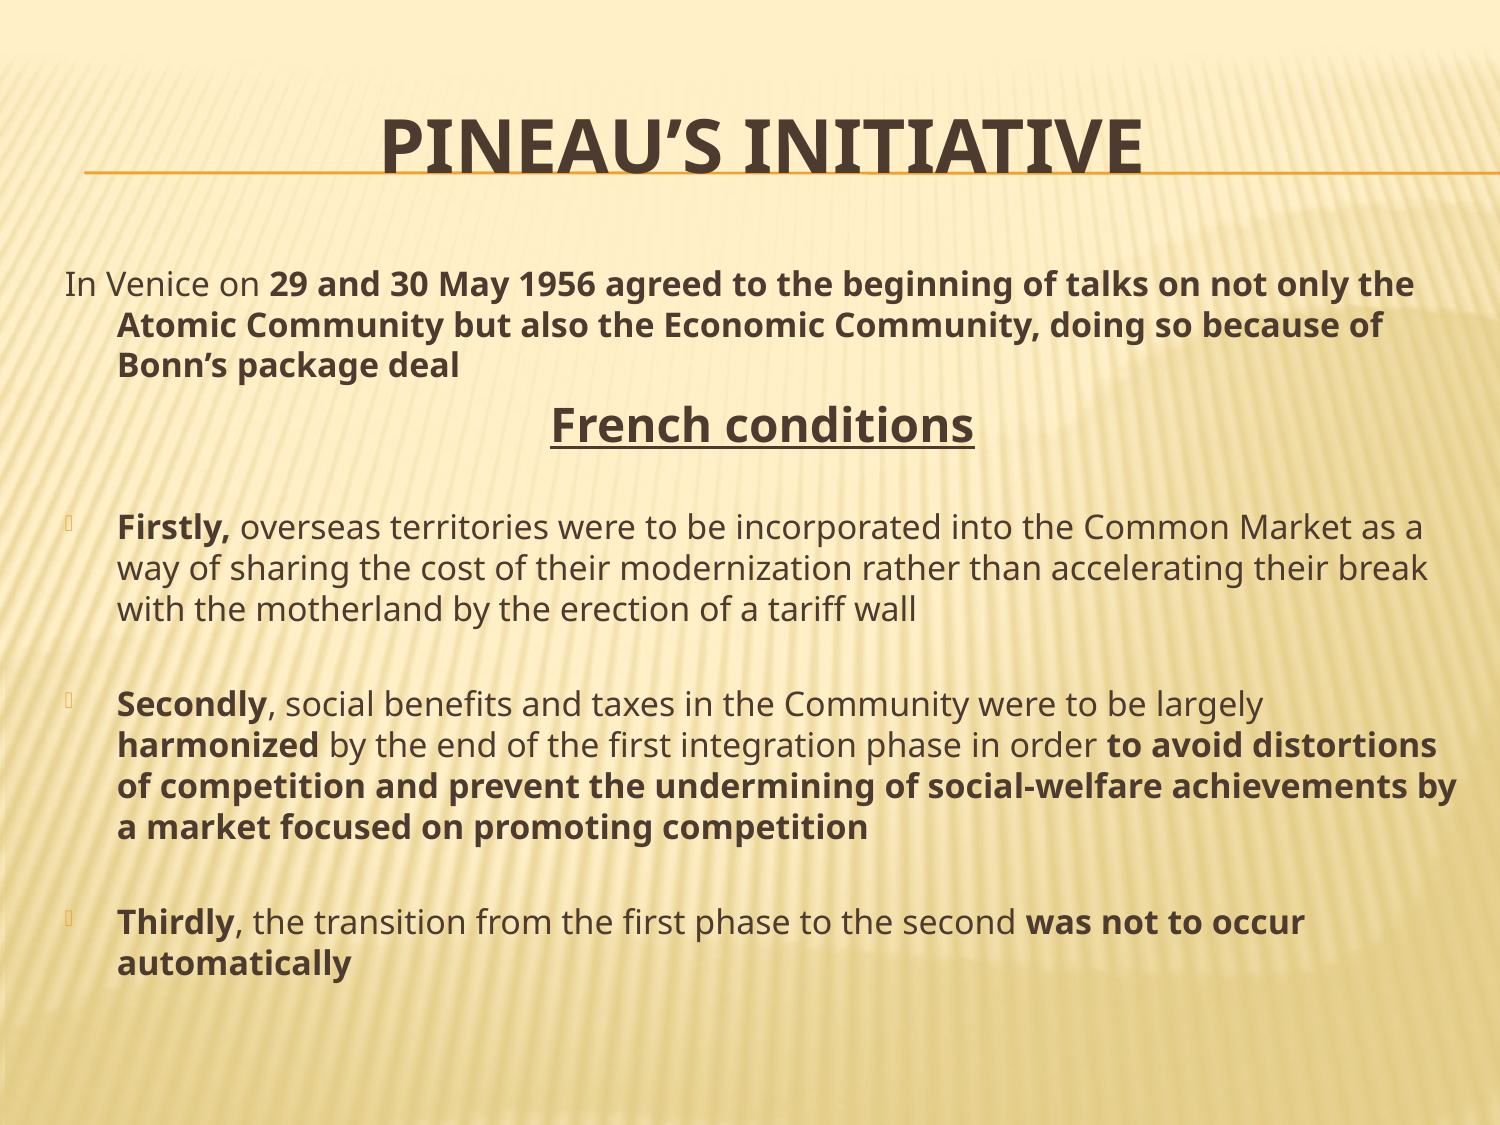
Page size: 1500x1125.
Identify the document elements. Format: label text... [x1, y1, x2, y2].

title Pineau’s initiative [50, 75, 1475, 213]
list In Venice on 29 and 30 May 1956 agreed to the beginning of talks on not only the Atomic Community but also the Economic Community, doing so because of Bonn’s package deal French conditions Firstly, overseas territories were to be incorporated into the Common Market as a way of sharing the cost of their modernization rather than accelerating their break with the motherland by the erection of a tariff wall Secondly, social benefits and taxes in the Community were to be largely harmonized by the end of the first integration phase in order to avoid distortions of competition and prevent the undermining of social-welfare achievements by a market focused on promoting competition Thirdly, the transition from the first phase to the second was not to occur automatically [50, 254, 1475, 998]
